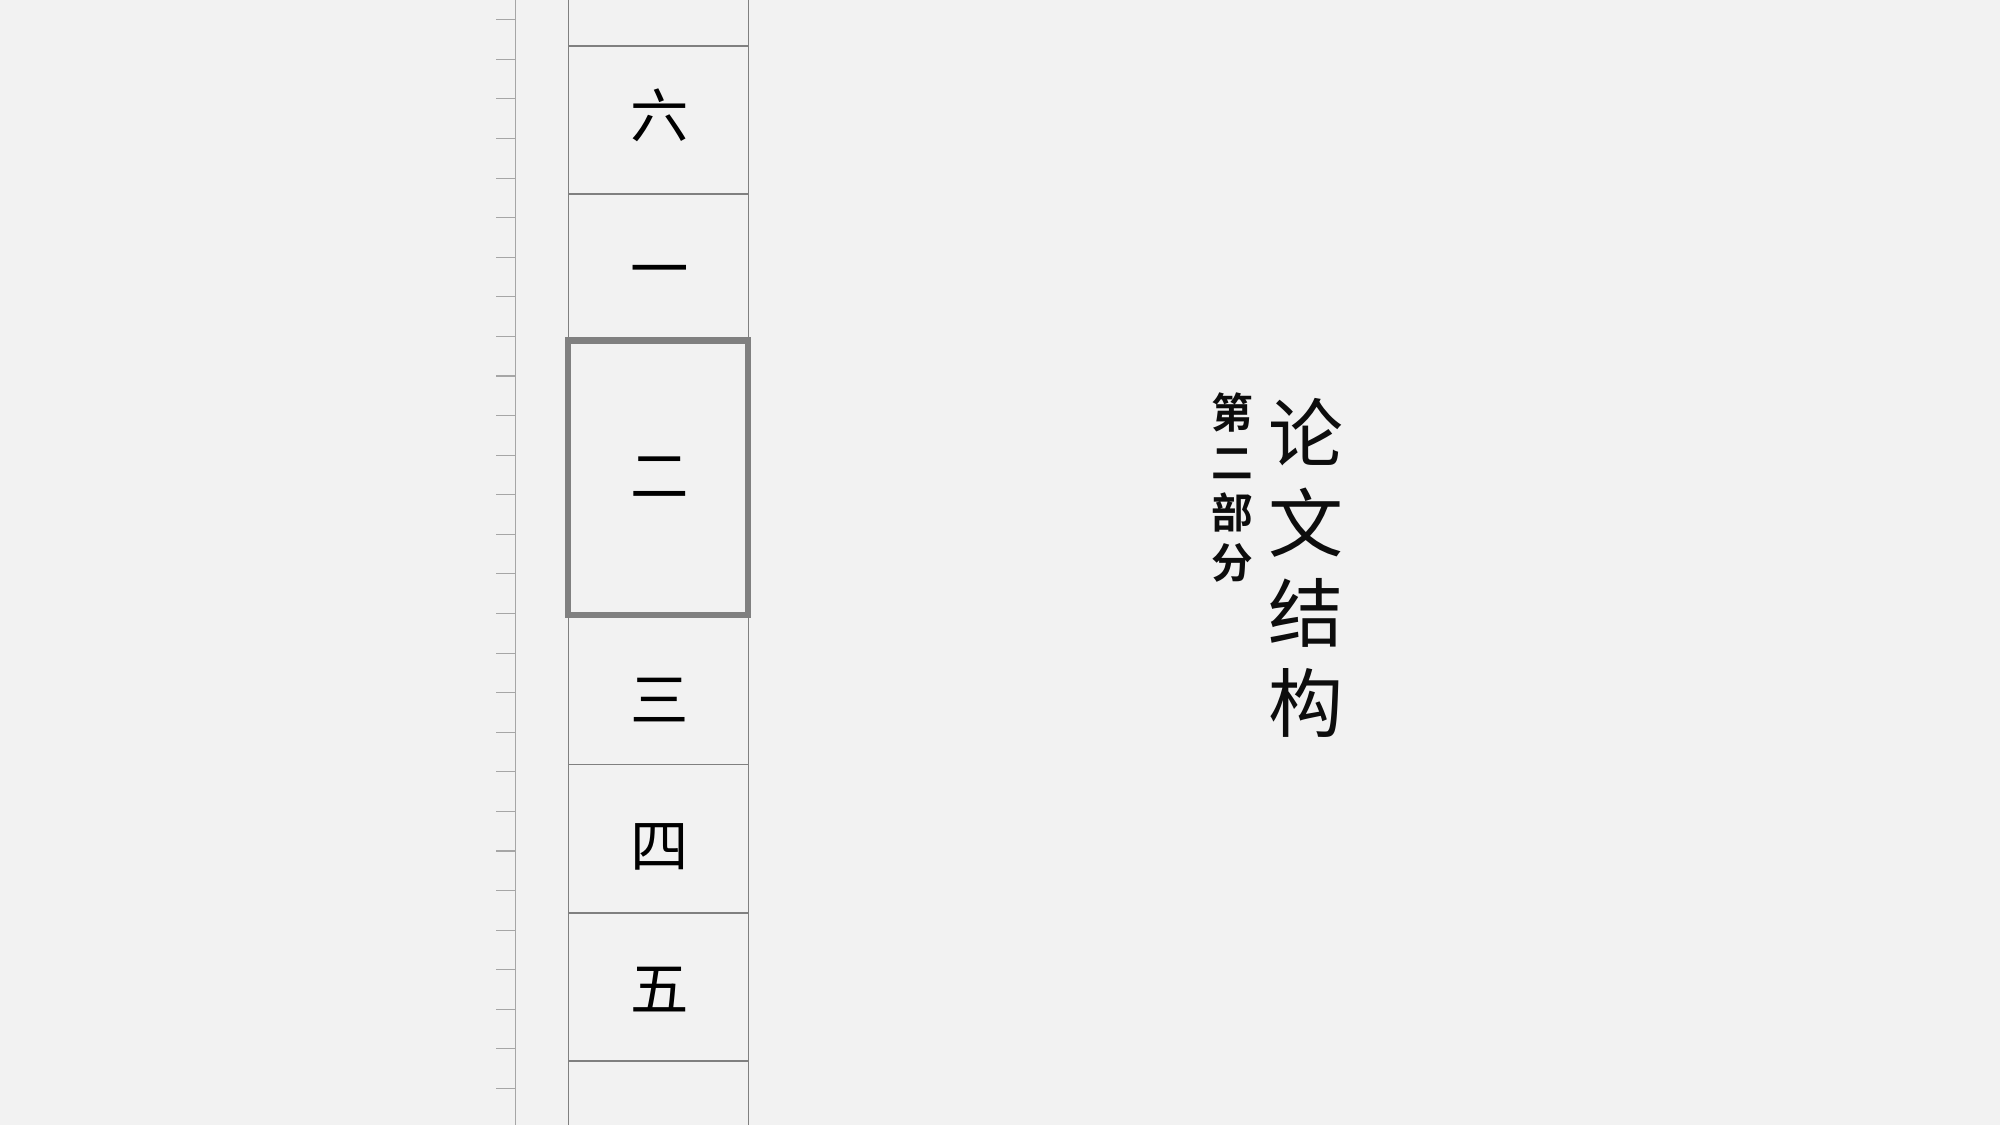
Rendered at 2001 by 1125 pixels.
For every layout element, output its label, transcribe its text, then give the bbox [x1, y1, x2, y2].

text_box 四 [615, 801, 704, 887]
text_box 二 [615, 431, 704, 517]
text_box 五 [615, 945, 704, 1030]
text_box 论文结构 [1253, 379, 1385, 754]
text_box 三 [615, 655, 704, 741]
text_box 一 [615, 224, 704, 309]
text_box 第二部分 [1197, 379, 1273, 594]
text_box 六 [615, 71, 704, 157]
